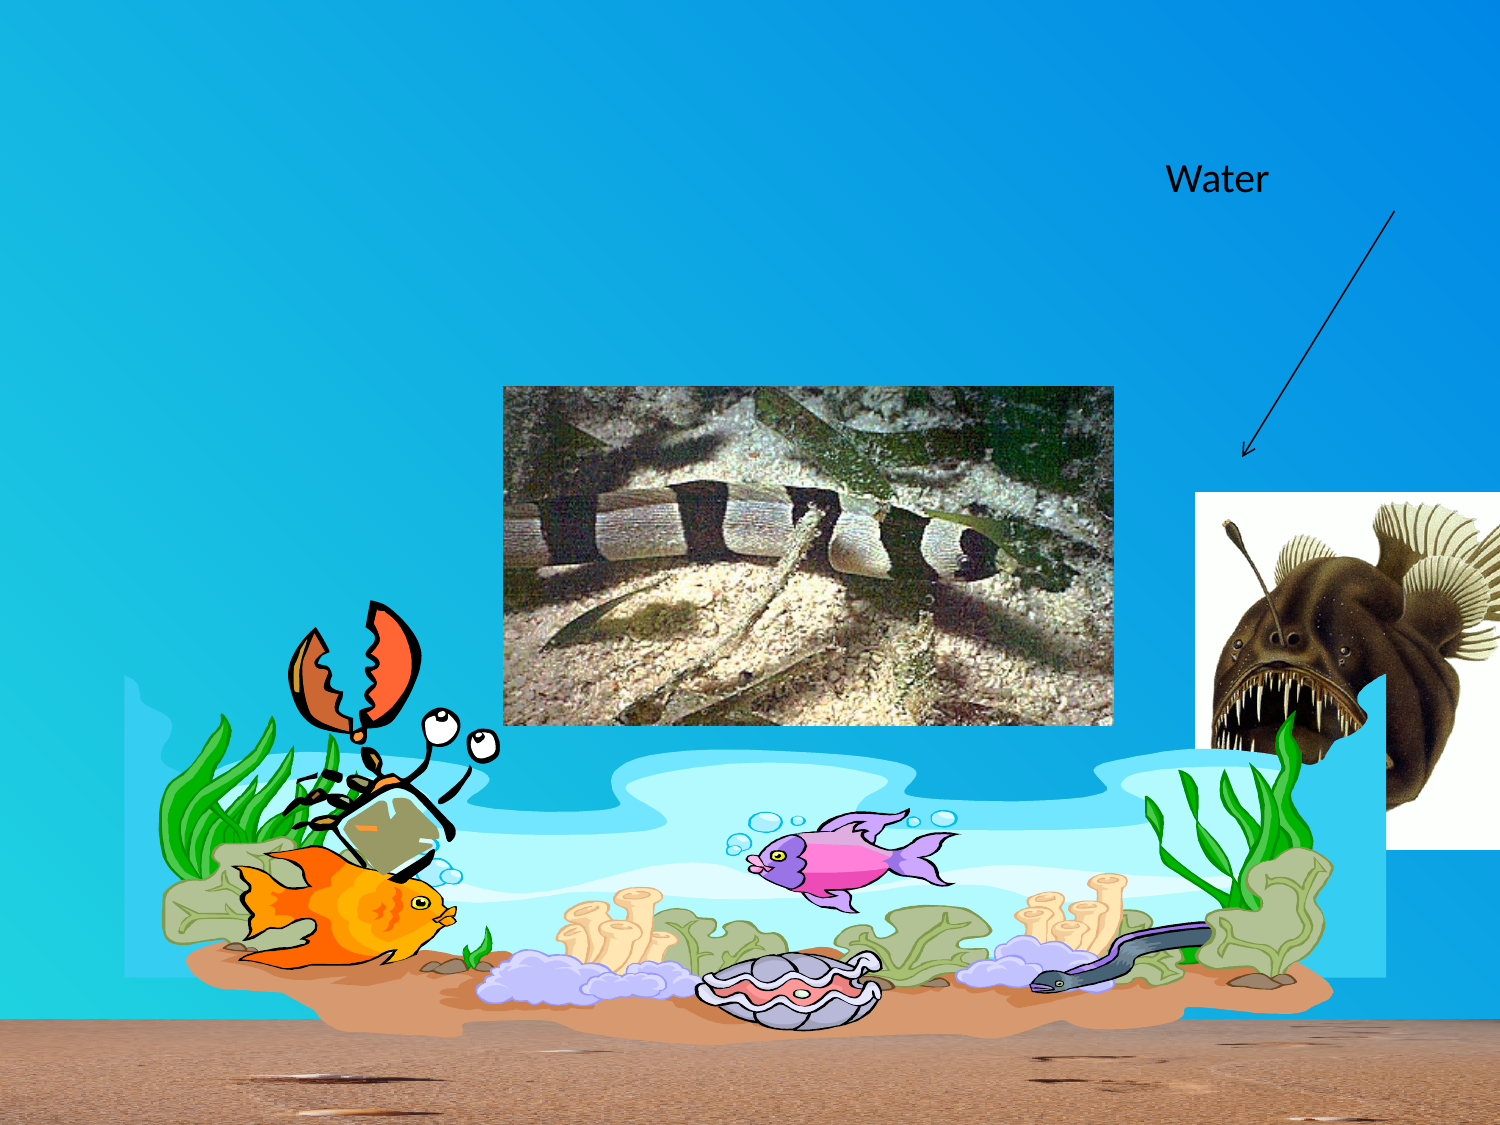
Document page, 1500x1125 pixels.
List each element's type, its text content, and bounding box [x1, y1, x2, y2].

picture [0, 0, 1500, 1125]
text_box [1195, 257, 1442, 411]
title Water [773, 58, 1500, 293]
